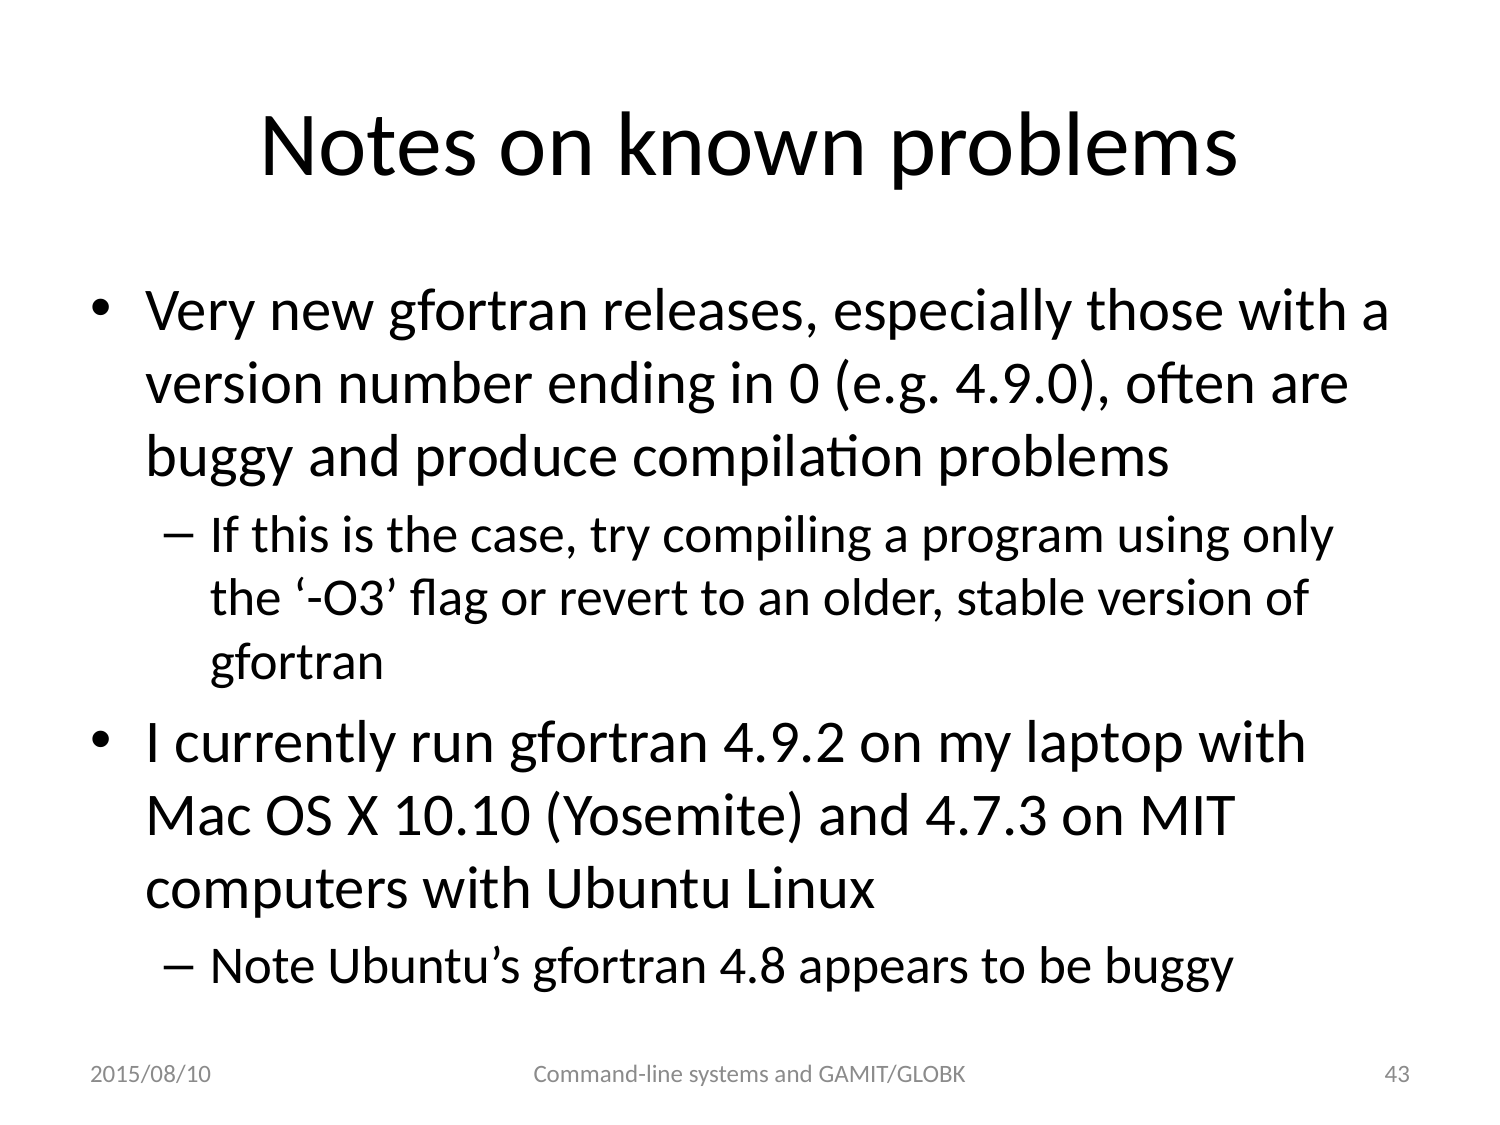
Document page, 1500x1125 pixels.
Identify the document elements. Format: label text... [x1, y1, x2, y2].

slide_number 43 [1074, 1042, 1425, 1103]
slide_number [75, 1042, 425, 1103]
title Notes on known problems [75, 45, 1425, 233]
list Very new gfortran releases, especially those with a version number ending in 0 (e.g. 4.9.0), often are buggy and produce compilation problems If this is the case, try compiling a program using only the ‘-O3’ flag or revert to an older, stable version of gfortran I currently run gfortran 4.9.2 on my laptop with Mac OS X 10.10 (Yosemite) and 4.7.3 on MIT computers with Ubuntu Linux Note Ubuntu’s gfortran 4.8 appears to be buggy [75, 262, 1425, 1005]
footer Command-line systems and GAMIT/GLOBK [512, 1042, 988, 1103]
